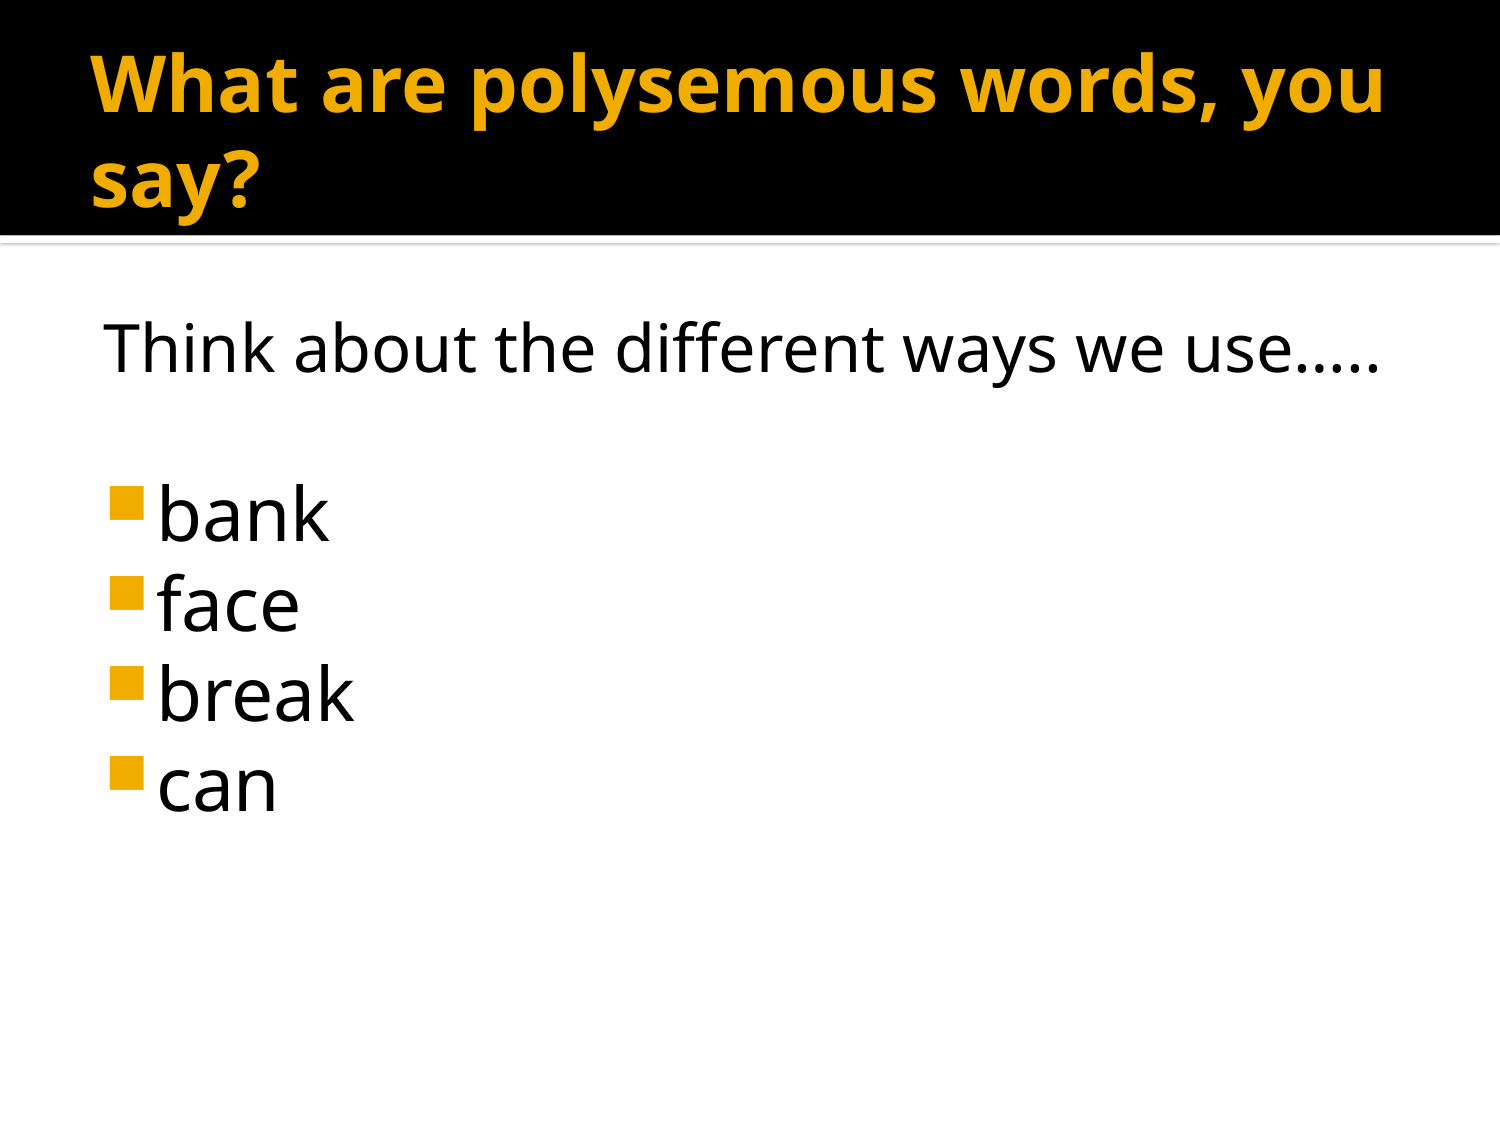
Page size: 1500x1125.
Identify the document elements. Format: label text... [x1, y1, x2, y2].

list Think about the different ways we use….. bank face break can [75, 291, 1425, 1050]
title What are polysemous words, you say? [75, 25, 1425, 231]
